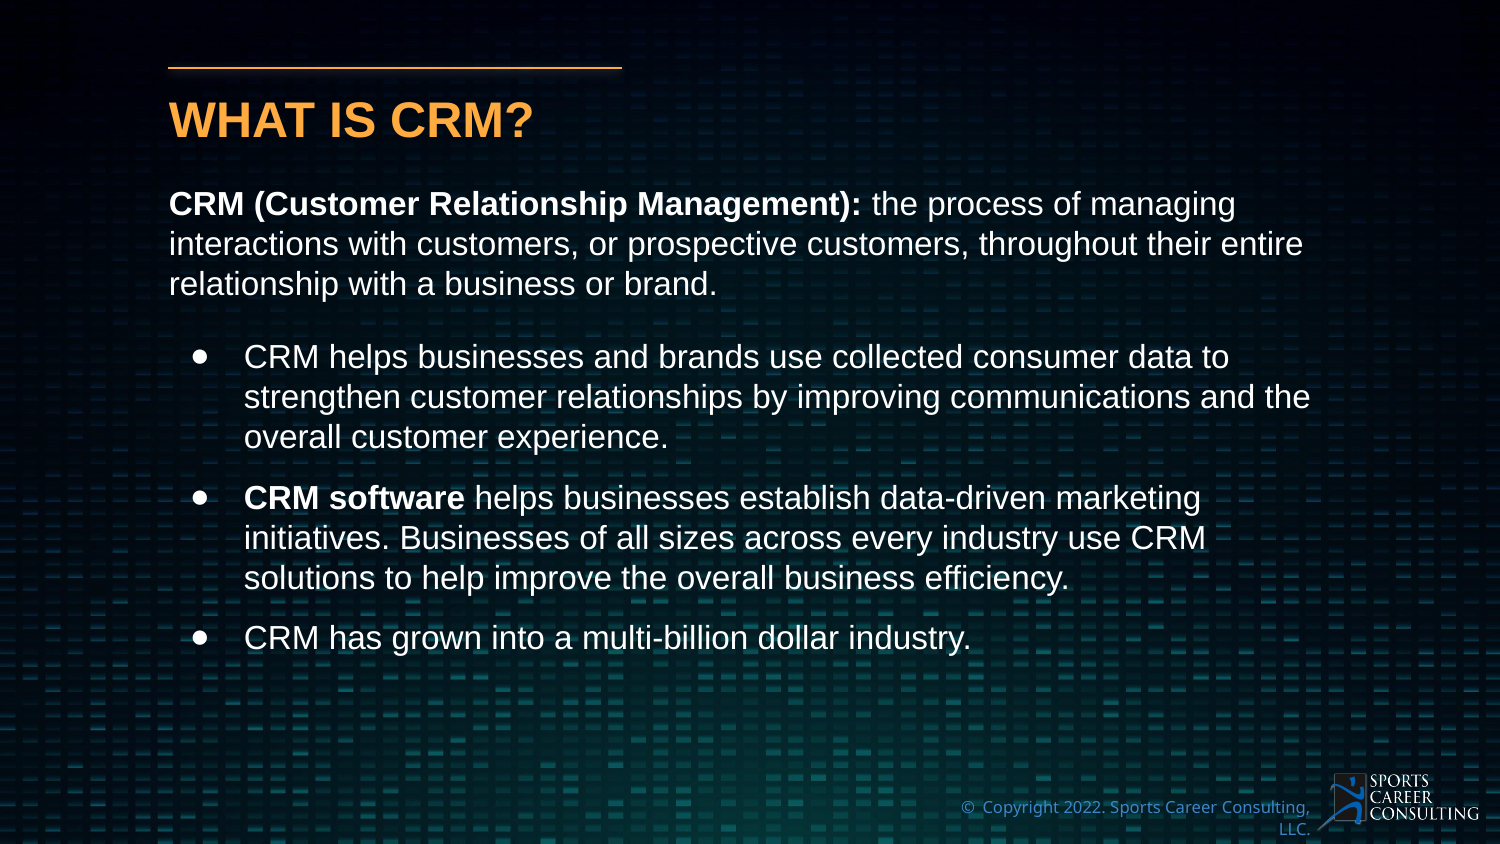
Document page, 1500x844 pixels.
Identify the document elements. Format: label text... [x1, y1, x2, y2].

list CRM (Customer Relationship Management): the process of managing interactions with customers, or prospective customers, throughout their entire relationship with a business or brand. CRM helps businesses and brands use collected consumer data to strengthen customer relationships by improving communications and the overall customer experience. CRM software helps businesses establish data-driven marketing initiatives. Businesses of all sizes across every industry use CRM solutions to help improve the overall business efficiency. CRM has grown into a multi-billion dollar industry. [153, 167, 1331, 703]
text_box © Copyright 2022. Sports Career Consulting, LLC. [914, 769, 1326, 844]
title WHAT IS CRM? [153, 72, 1095, 167]
picture [0, 0, 1500, 844]
